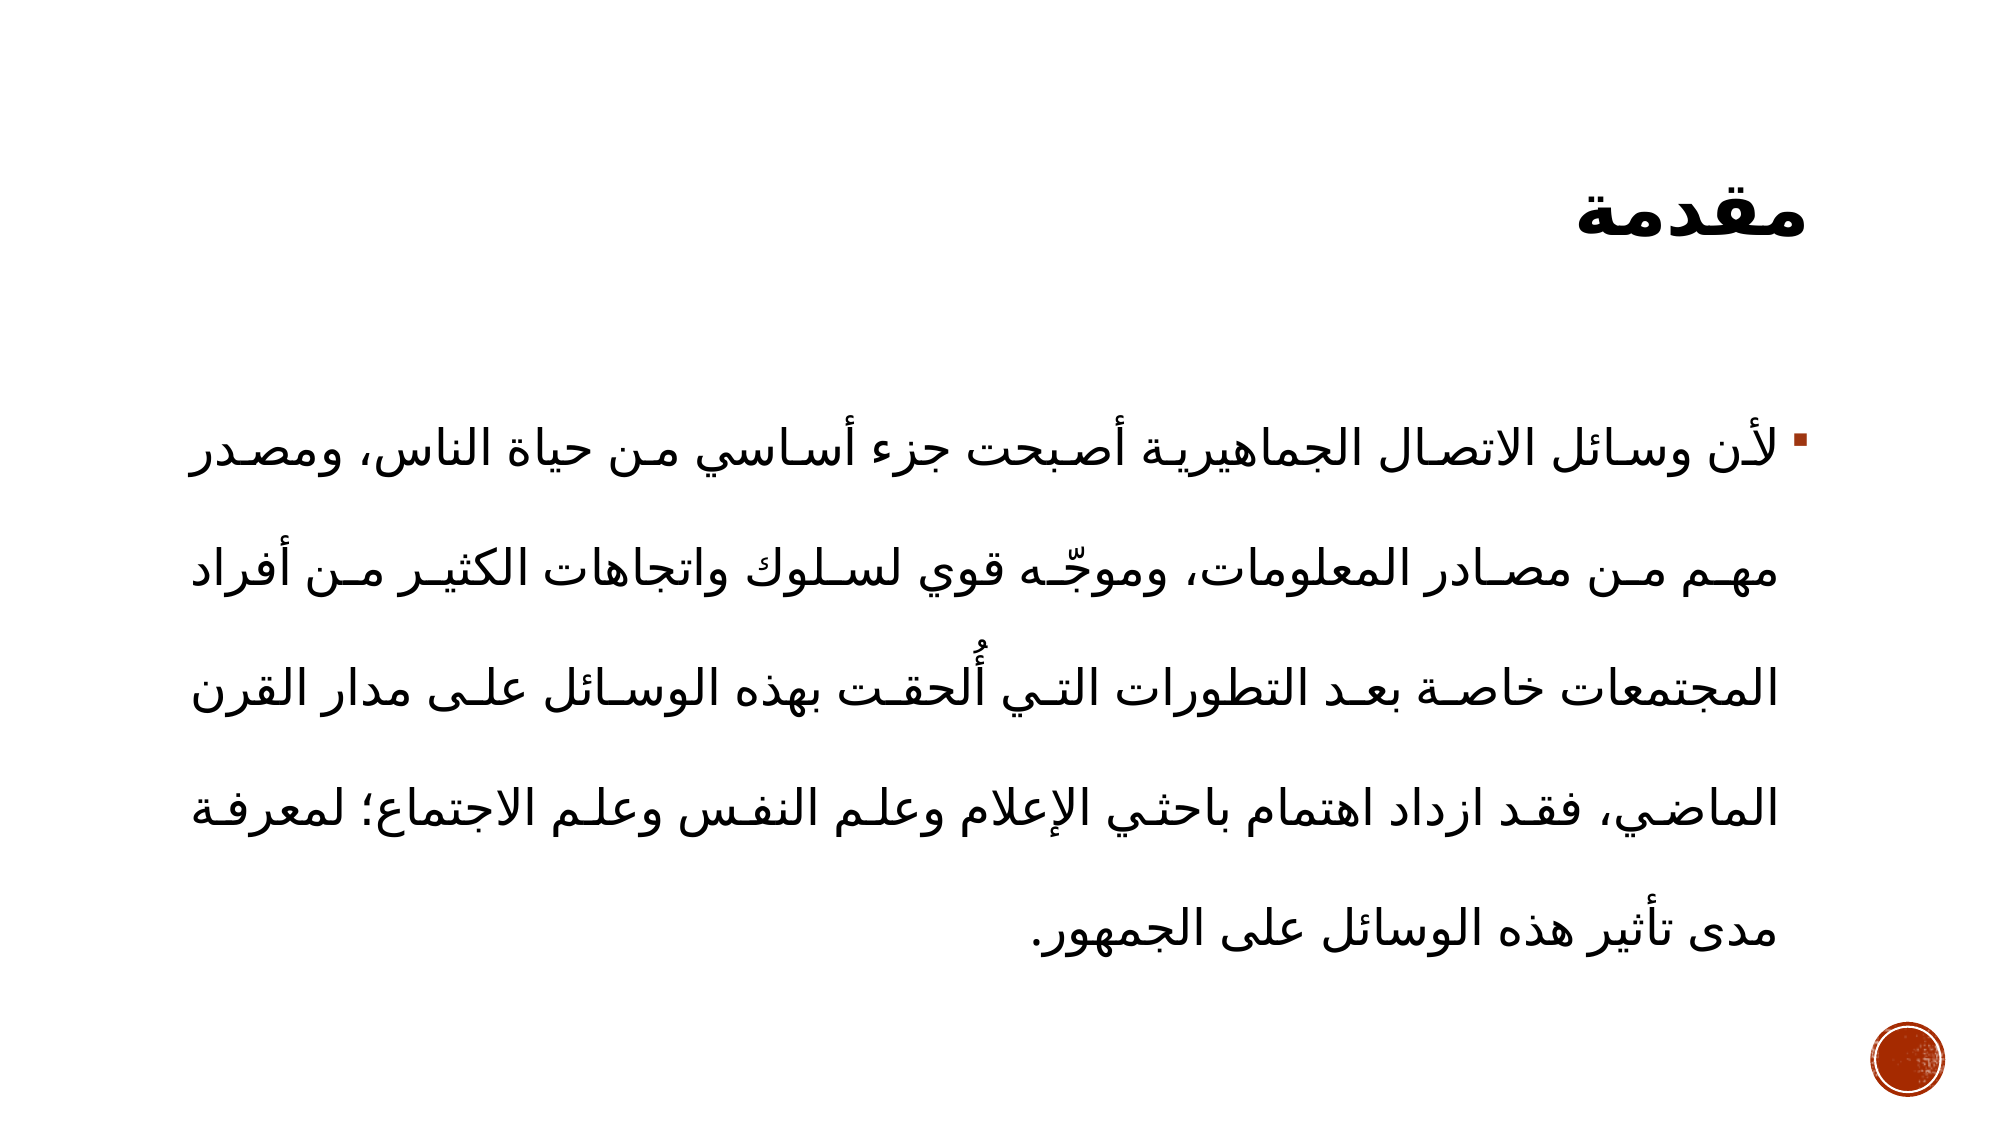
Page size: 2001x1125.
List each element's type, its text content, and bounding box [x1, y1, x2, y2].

title مقدمة [175, 79, 1826, 344]
list لأن وسائل الاتصال الجماهيرية أصبحت جزء أساسي من حياة الناس، ومصدر مهم من مصادر المعلومات، وموجّه قوي لسلوك واتجاهات الكثير من أفراد المجتمعات خاصة بعد التطورات التي أُلحقت بهذه الوسائل على مدار القرن الماضي، فقد ازداد اهتمام باحثي الإعلام وعلم النفس وعلم الاجتماع؛ لمعرفة مدى تأثير هذه الوسائل على الجمهور. [175, 348, 1826, 1013]
